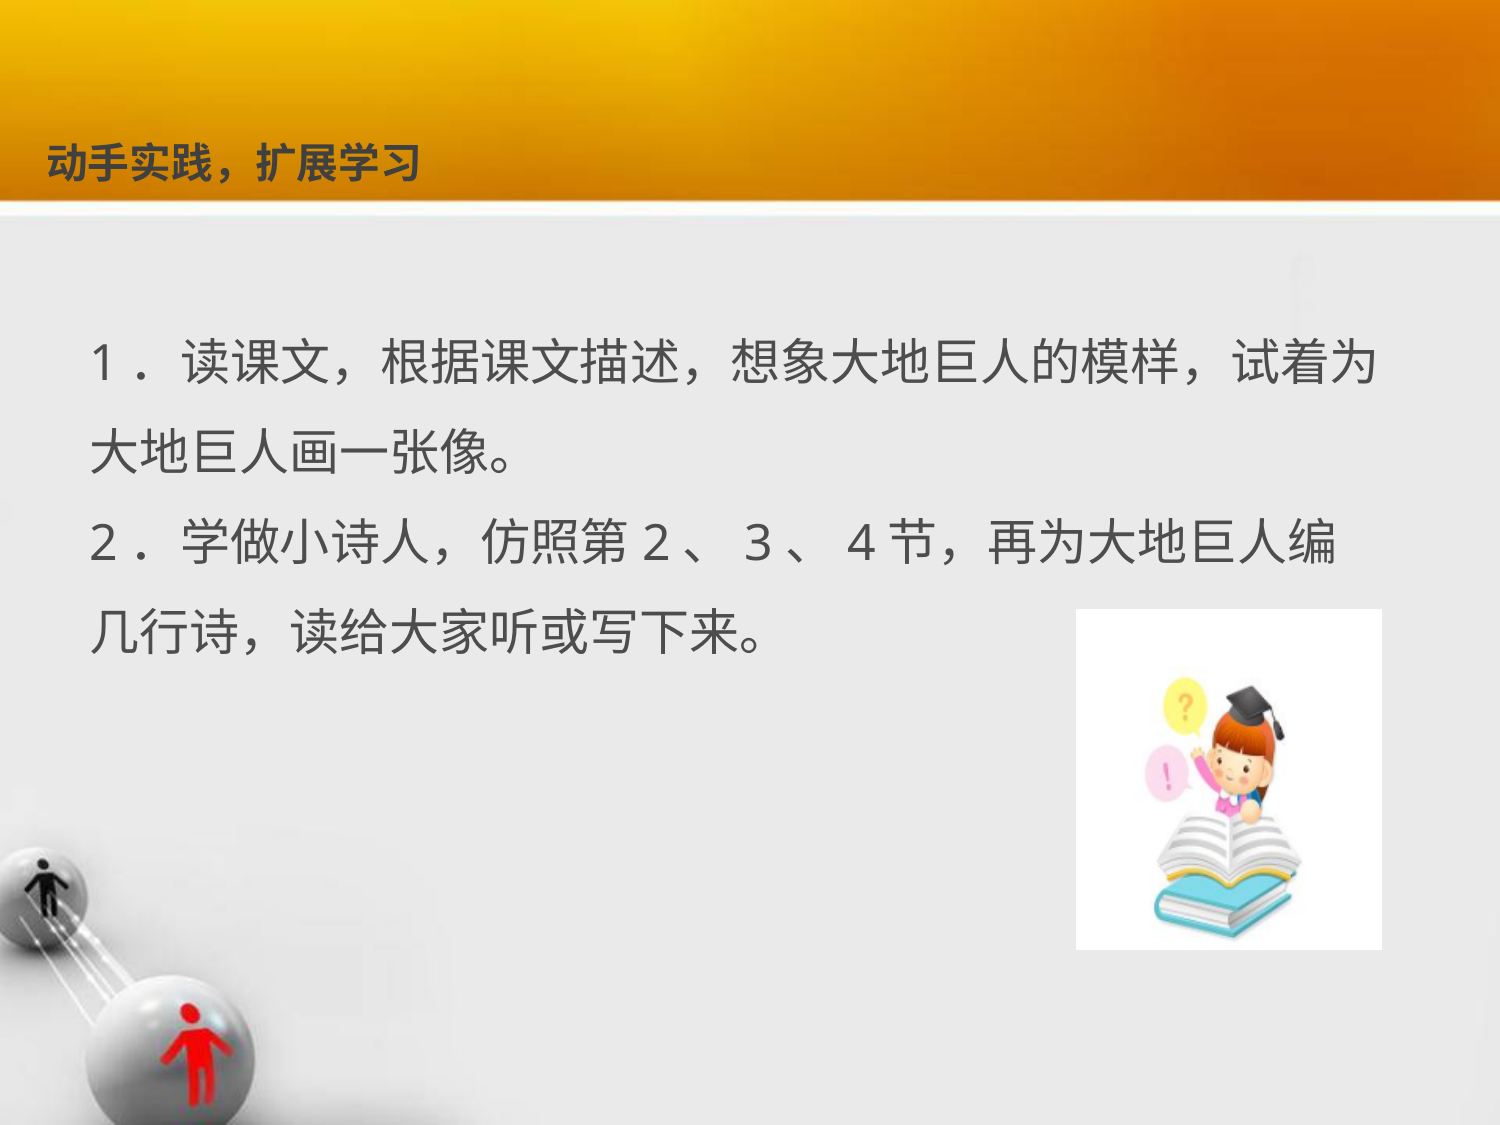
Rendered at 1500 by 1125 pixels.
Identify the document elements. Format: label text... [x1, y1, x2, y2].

picture [0, 0, 1500, 1125]
text_box 1．读课文，根据课文描述，想象大地巨人的模样，试着为大地巨人画一张像。 2．学做小诗人，仿照第2、3、4节，再为大地巨人编几行诗，读给大家听或写下来。 [74, 293, 1402, 669]
text_box 动手实践，扩展学习 [31, 129, 437, 195]
